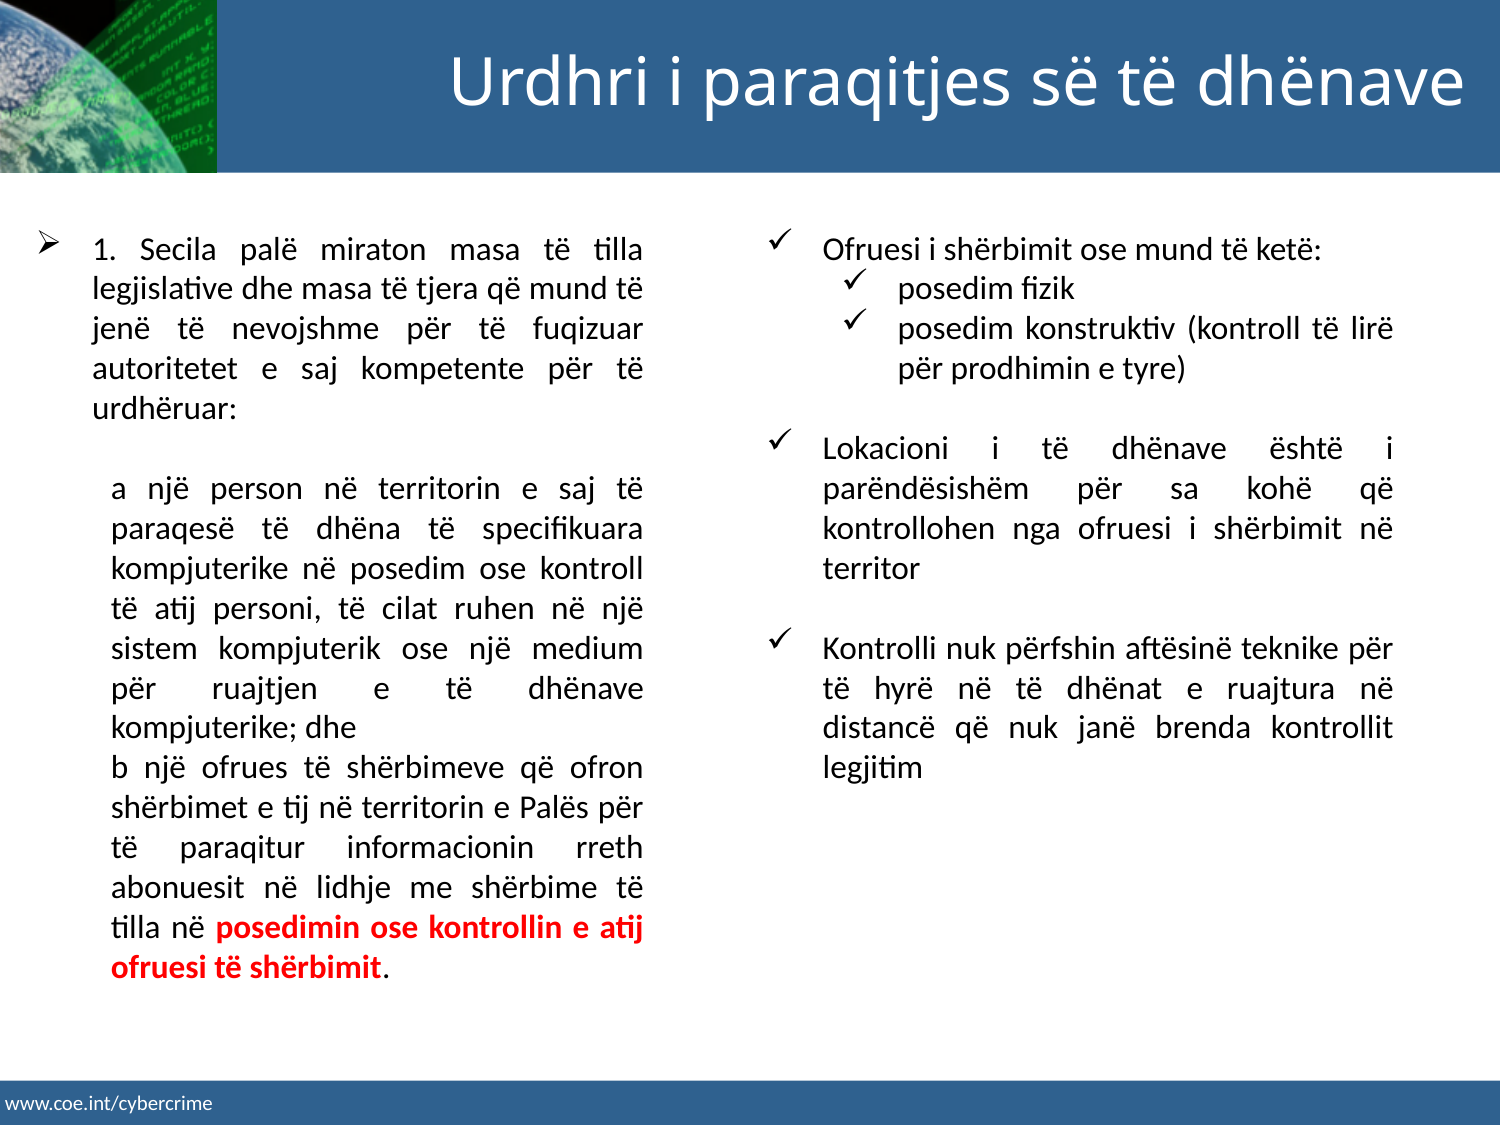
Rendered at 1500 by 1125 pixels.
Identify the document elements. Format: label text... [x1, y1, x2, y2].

text_box Urdhri i paraqitjes së të dhënave [230, 31, 1483, 126]
text_box 1. Secila palë miraton masa të tilla legjislative dhe masa të tjera që mund të jenë të nevojshme për të fuqizuar autoritetet e saj kompetente për të urdhëruar: a një person në territorin e saj të paraqesë të dhëna të specifikuara kompjuterike në posedim ose kontroll të atij personi, të cilat ruhen në një sistem kompjuterik ose një medium për ruajtjen e të dhënave kompjuterike; dhe b një ofrues të shërbimeve që ofron shërbimet e tij në territorin e Palës për të paraqitur informacionin rreth abonuesit në lidhje me shërbime të tilla në posedimin ose kontrollin e atij ofruesi të shërbimit. [21, 219, 660, 993]
picture [0, 0, 217, 173]
text_box Ofruesi i shërbimit ose mund të ketë: posedim fizik posedim konstruktiv (kontroll të lirë për prodhimin e tyre) Lokacioni i të dhënave është i parëndësishëm për sa kohë që kontrollohen nga ofruesi i shërbimit në territor Kontrolli nuk përfshin aftësinë teknike për të hyrë në të dhënat e ruajtura në distancë që nuk janë brenda kontrollit legjitim [751, 219, 1409, 793]
